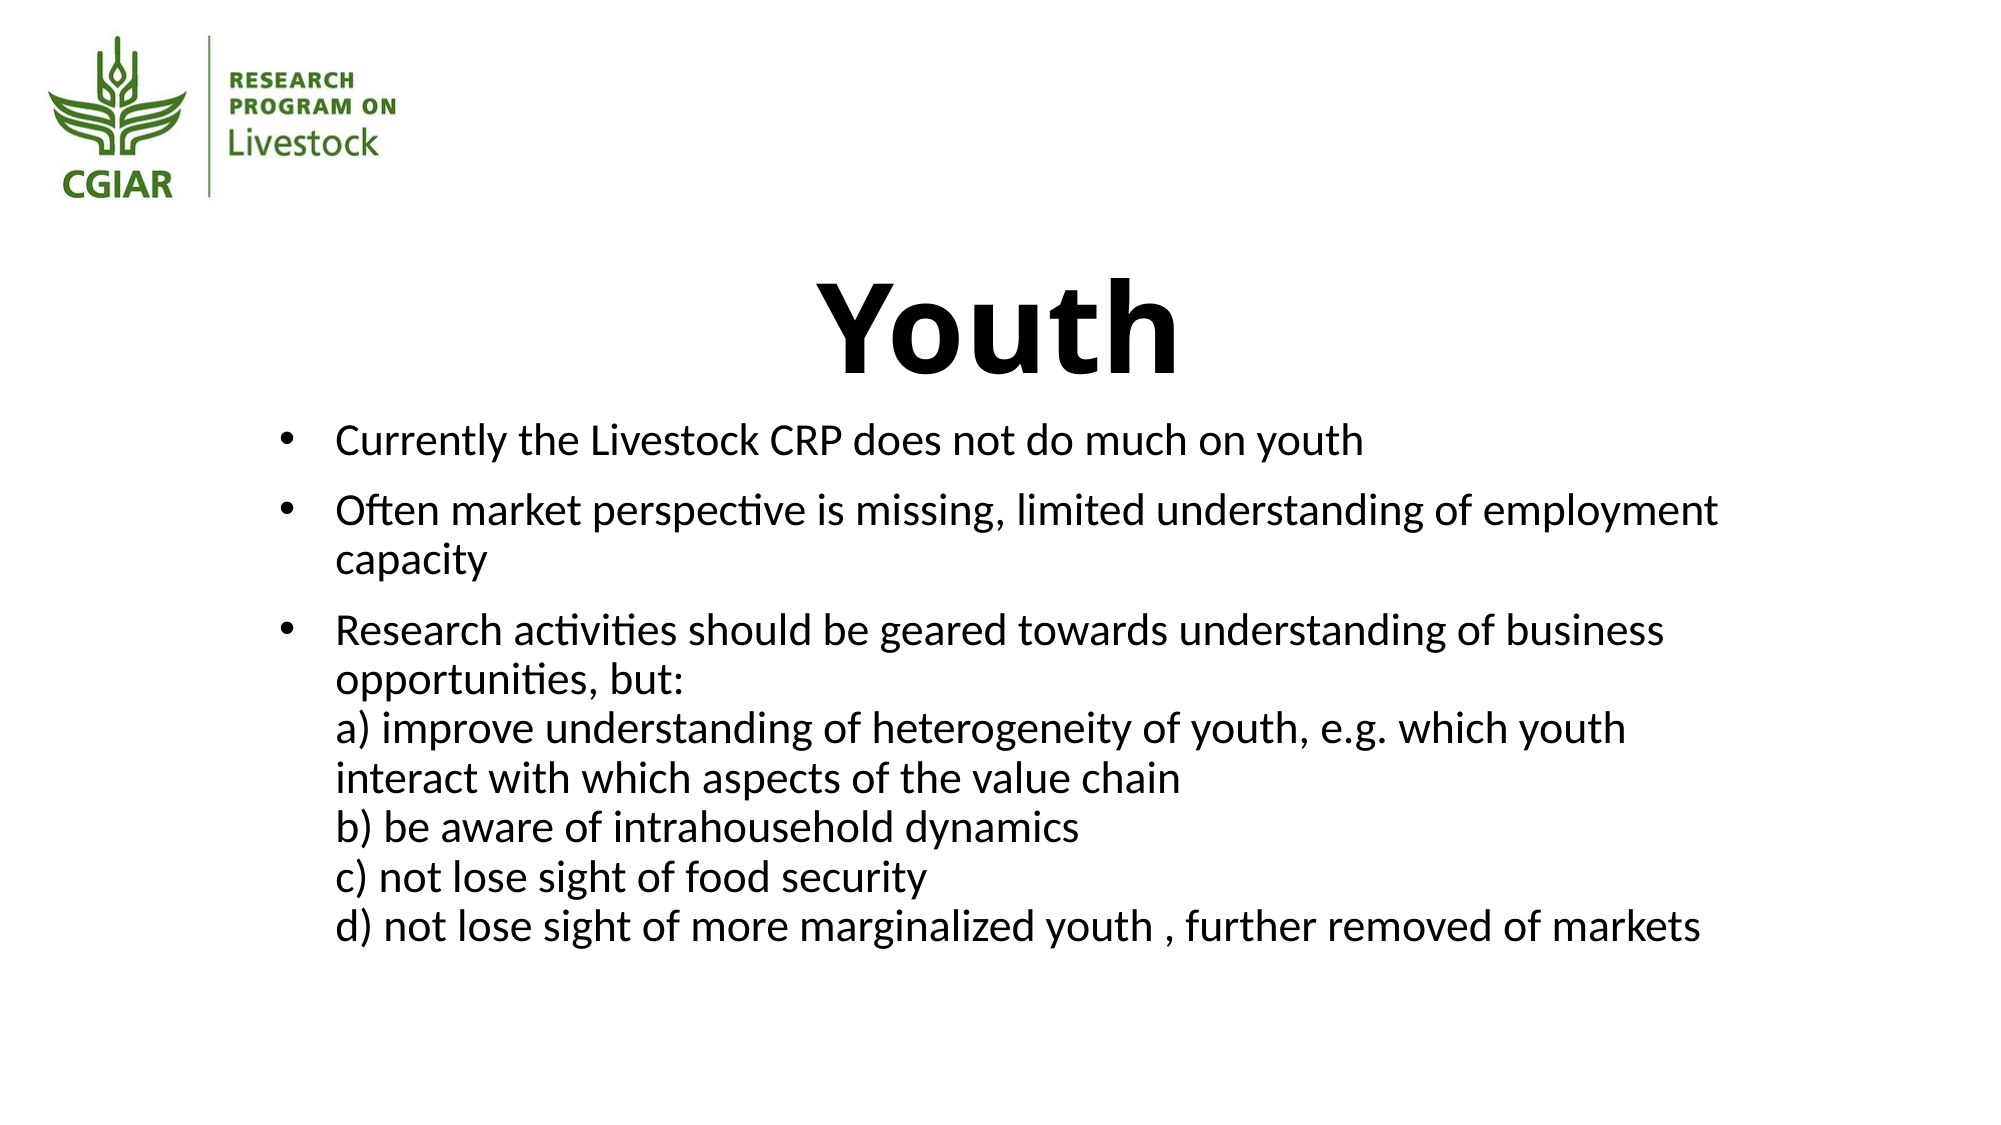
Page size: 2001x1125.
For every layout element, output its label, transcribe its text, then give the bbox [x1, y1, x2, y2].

title Youth [249, 16, 1750, 409]
picture [44, 29, 413, 213]
subtitle Currently the Livestock CRP does not do much on youth Often market perspective is missing, limited understanding of employment capacity Research activities should be geared towards understanding of business opportunities, but: a) improve understanding of heterogeneity of youth, e.g. which youth interact with which aspects of the value chain b) be aware of intrahousehold dynamics c) not lose sight of food security d) not lose sight of more marginalized youth , further removed of markets [264, 408, 1765, 680]
